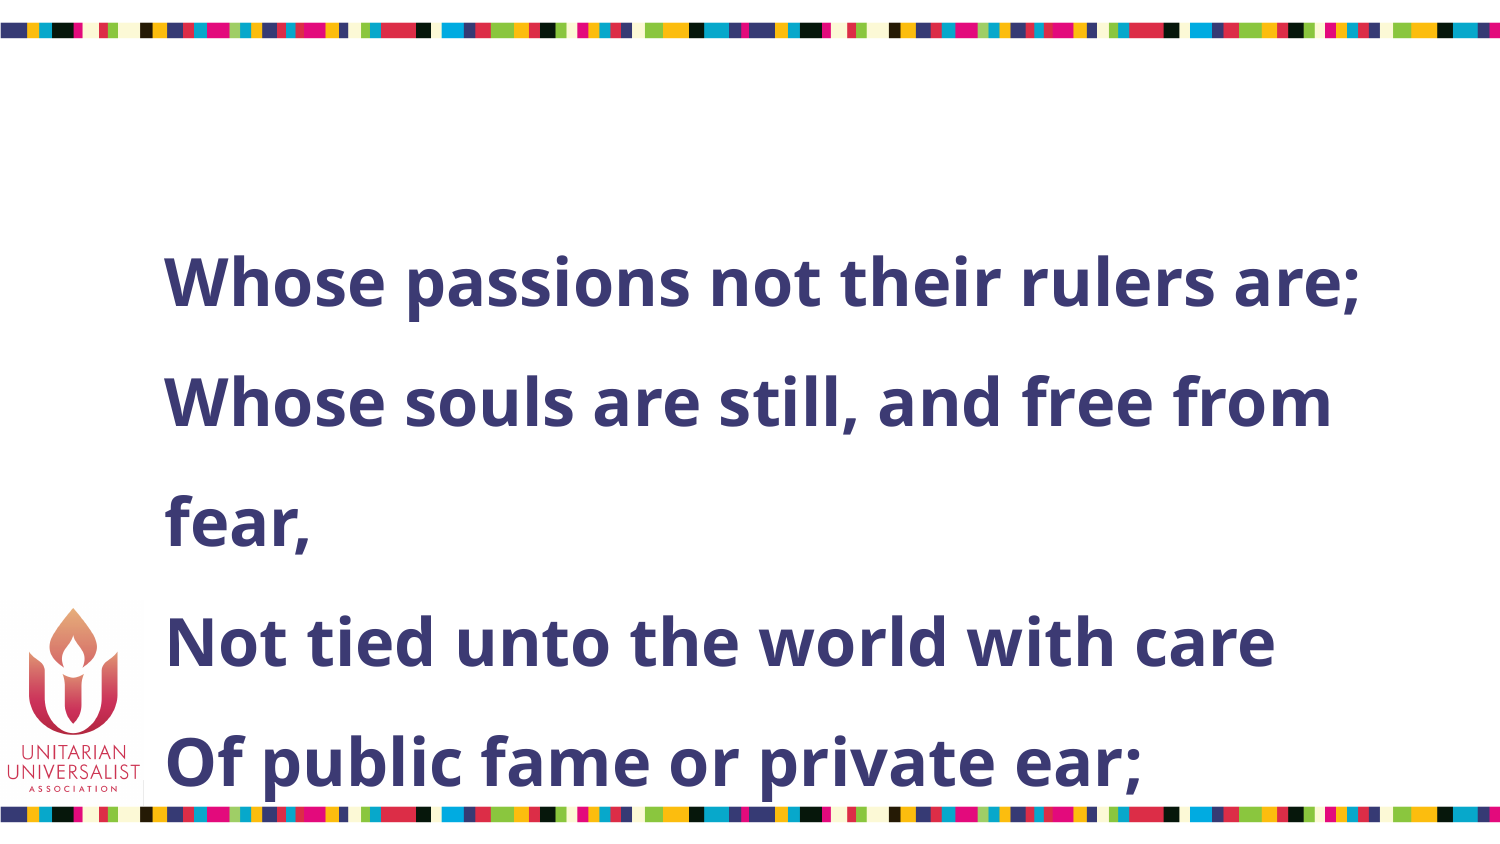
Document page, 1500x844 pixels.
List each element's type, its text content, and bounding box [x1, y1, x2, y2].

picture [0, 600, 1500, 824]
text_box Whose passions not their rulers are; Whose souls are still, and free from fear, Not tied unto the world with care Of public fame or private ear; [149, 184, 1475, 805]
picture [0, 22, 1500, 40]
